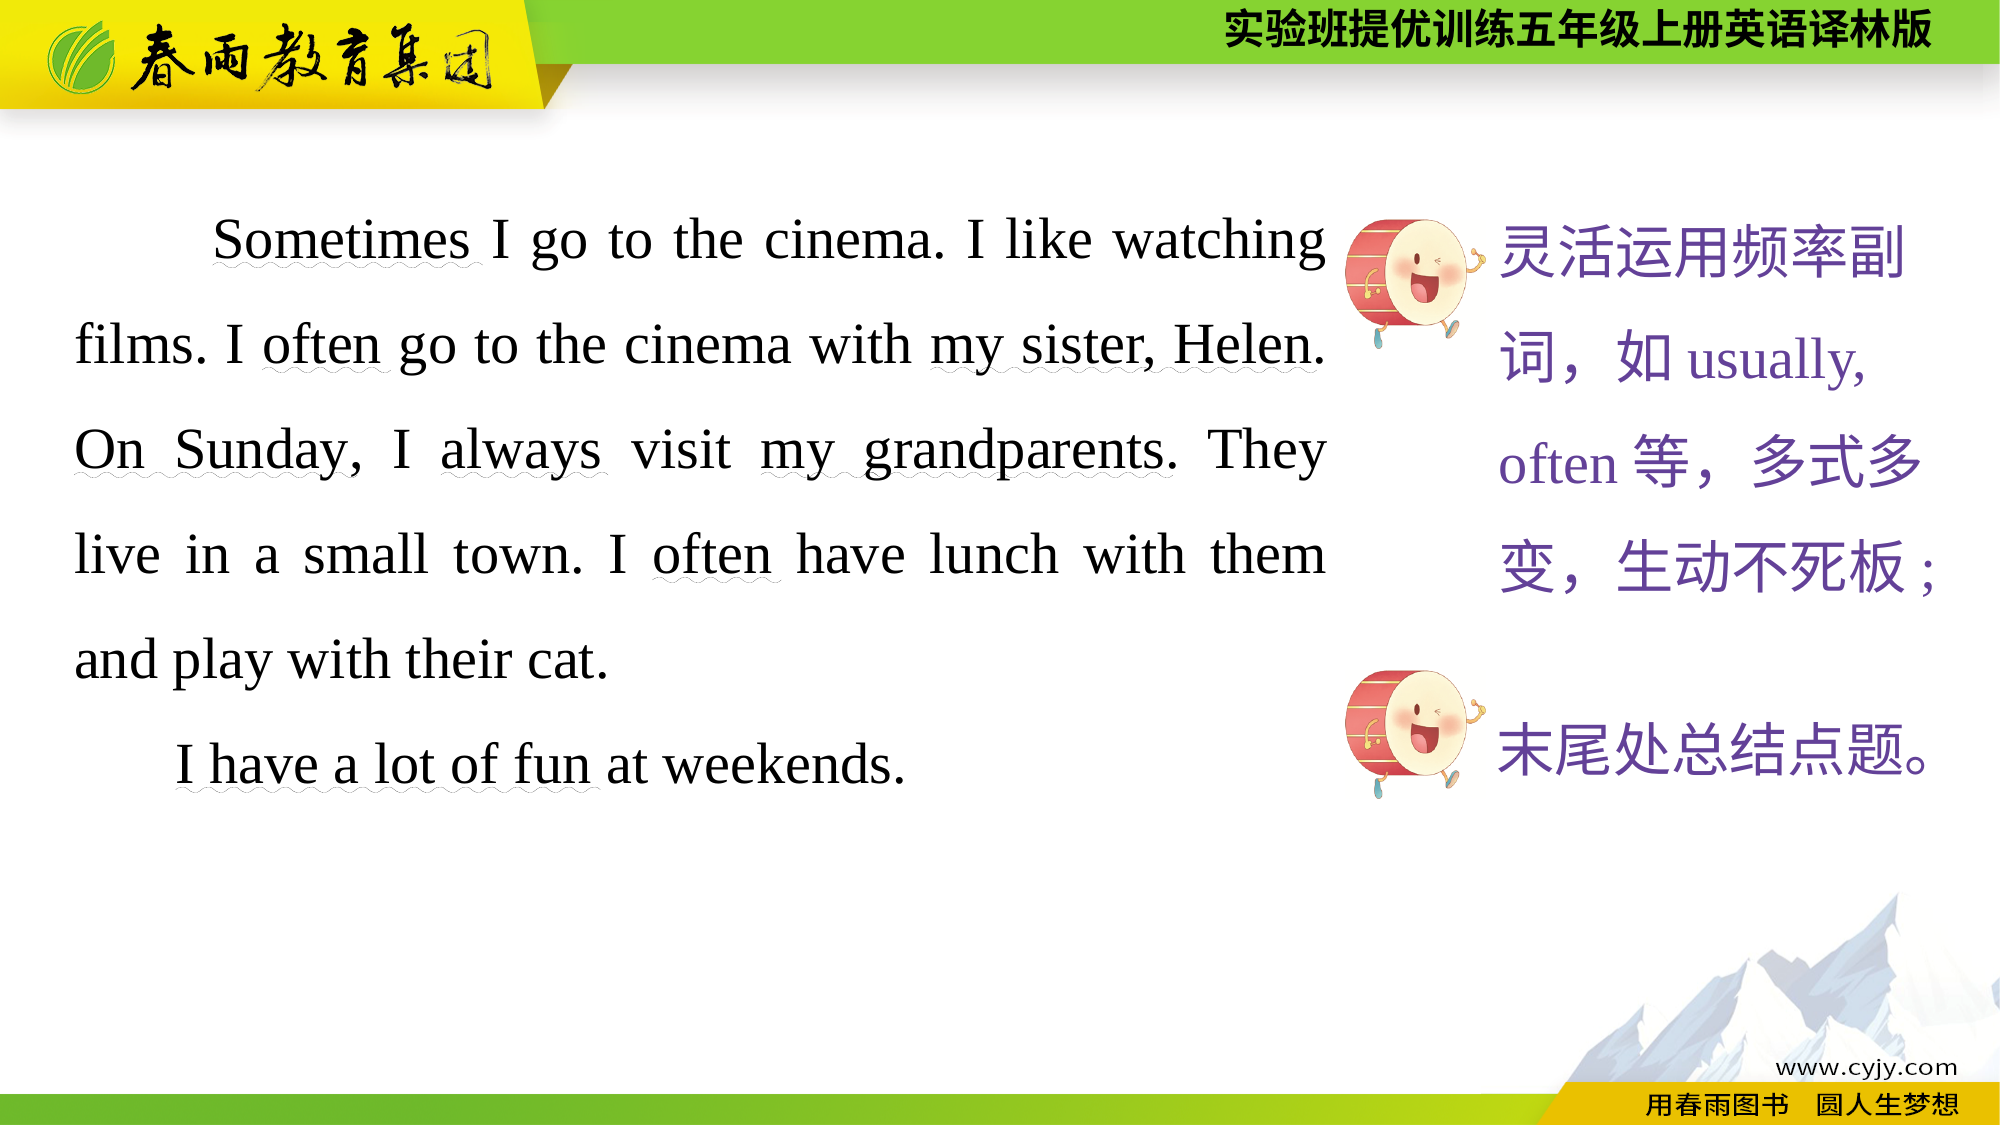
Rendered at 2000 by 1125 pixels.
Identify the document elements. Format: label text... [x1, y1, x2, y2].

picture [0, 0, 2000, 1125]
list Sometimes I go to the cinema. I like watching films. I often go to the cinema with my sister, Helen. On Sunday, I always visit my grandparents. They live in a small town. I often have lunch with them and play with their cat. I have a lot of fun at weekends. [59, 157, 1343, 799]
text_box 末尾处总结点题。 [1488, 670, 1978, 791]
text_box 灵活运用频率副词，如usually, often等，多式多变，生动不死板; [1484, 172, 1981, 608]
